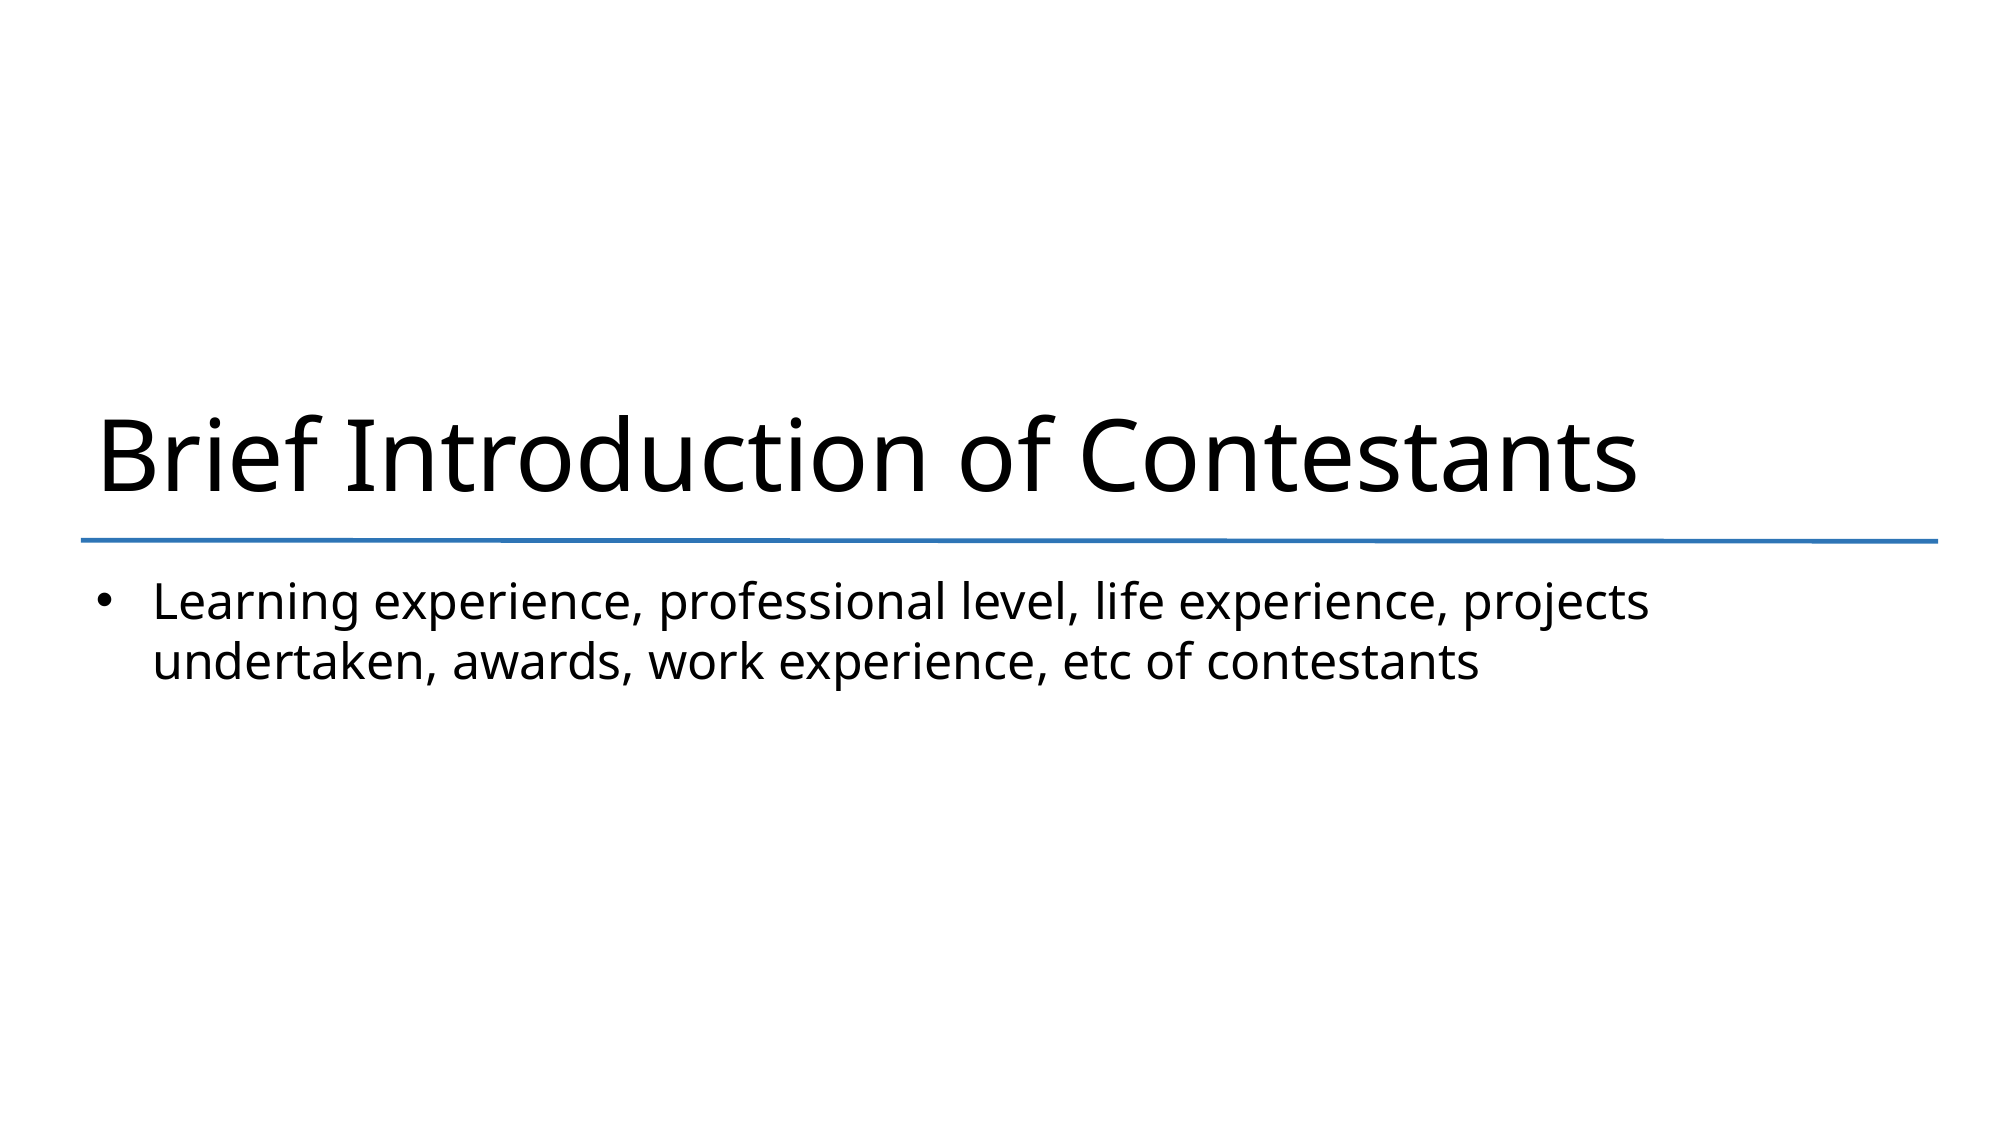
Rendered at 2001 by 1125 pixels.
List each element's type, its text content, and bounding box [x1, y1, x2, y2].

text_box Brief Introduction of Contestants [80, 241, 1939, 521]
text_box Learning experience, professional level, life experience, projects undertaken, awards, work experience, etc of contestants [80, 561, 1939, 738]
